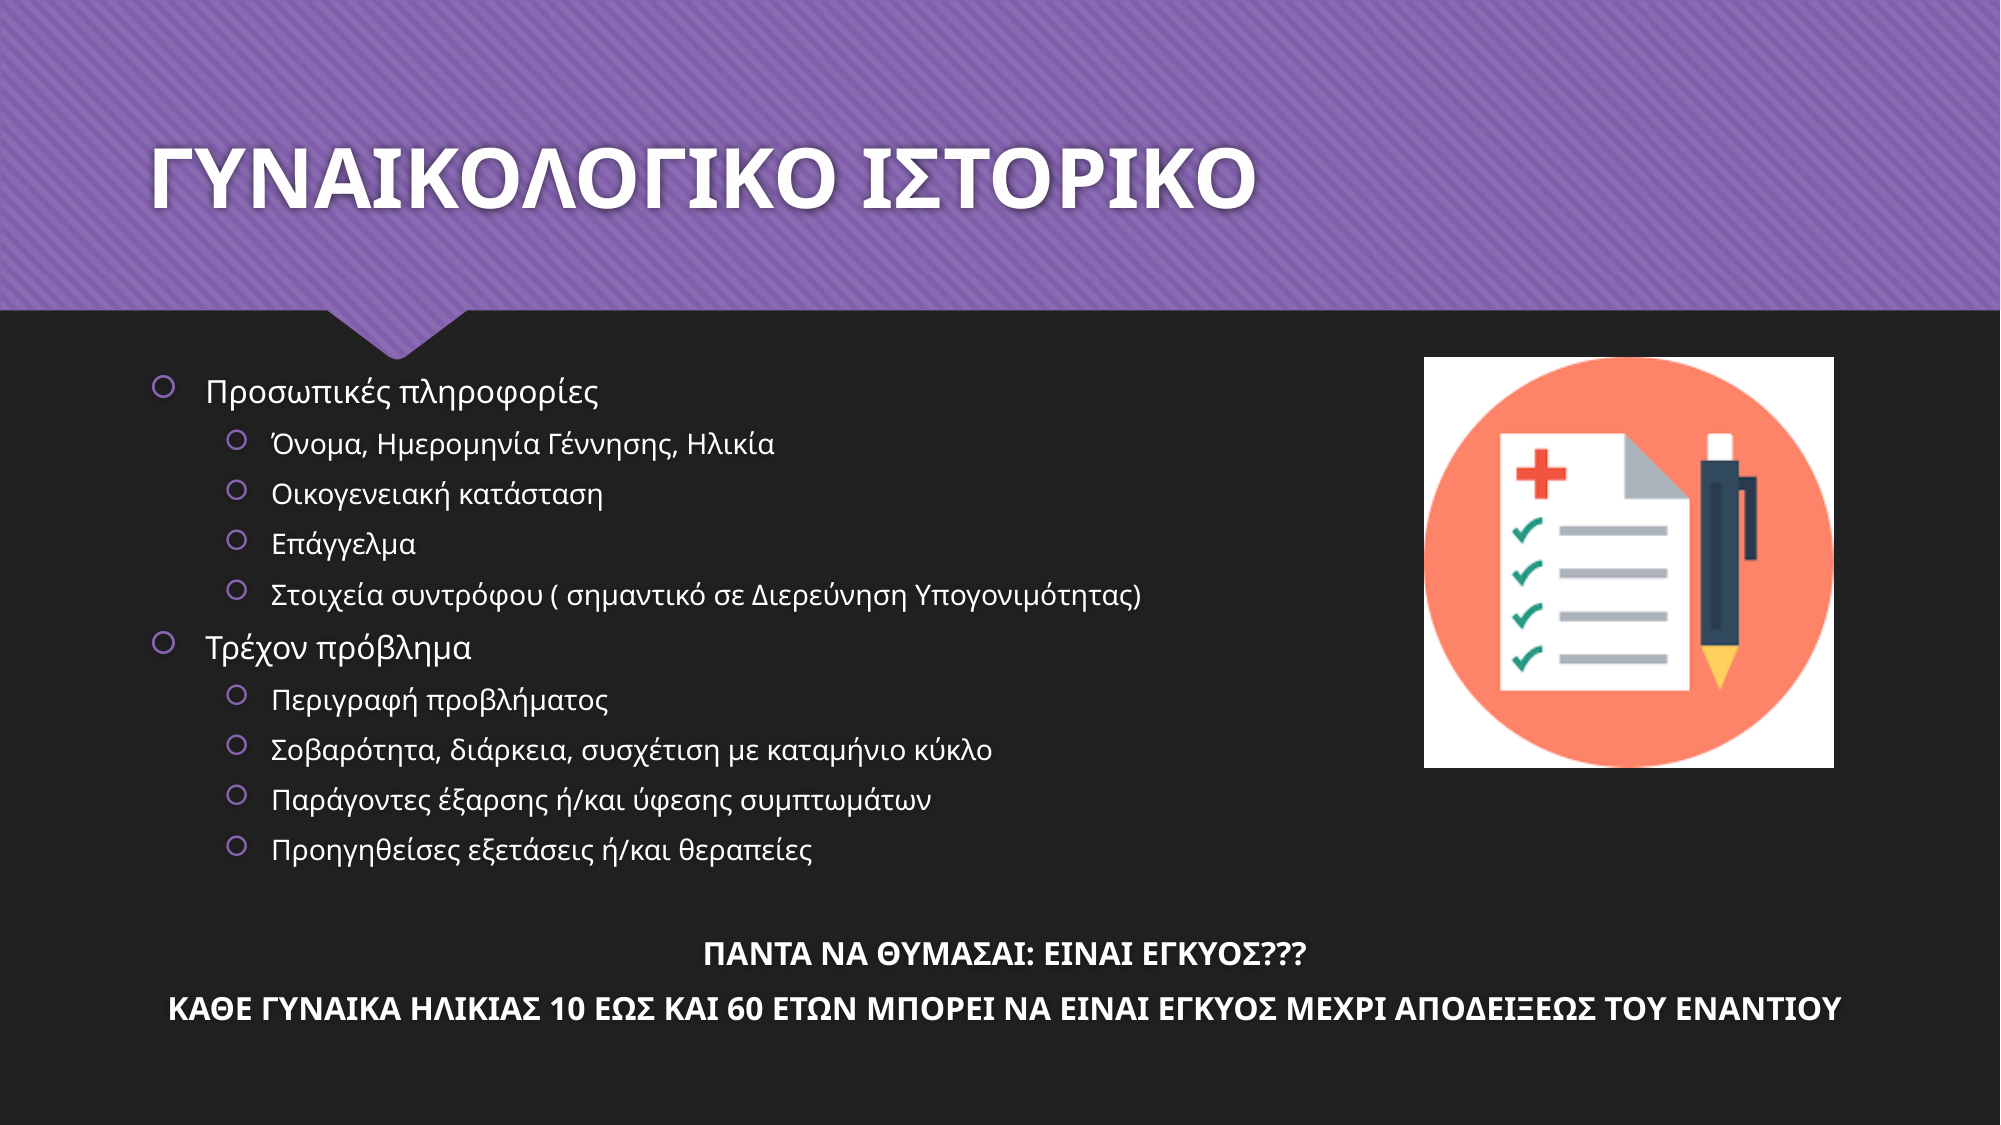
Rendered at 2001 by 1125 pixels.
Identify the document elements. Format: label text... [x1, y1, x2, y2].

list Προσωπικές πληροφορίες Όνομα, Ημερομηνία Γέννησης, Ηλικία Οικογενειακή κατάσταση Επάγγελμα Στοιχεία συντρόφου ( σημαντικό σε Διερεύνηση Υπογονιμότητας) Τρέχον πρόβλημα Περιγραφή προβλήματος Σοβαρότητα, διάρκεια, συσχέτιση με καταμήνιο κύκλο Παράγοντες έξαρσης ή/και ύφεσης συμπτωμάτων Προηγηθείσες εξετάσεις ή/και θεραπείες ΠΑΝΤΑ ΝΑ ΘΥΜΑΣΑΙ: ΕΙΝΑΙ ΕΓΚΥΟΣ??? ΚΑΘΕ ΓΥΝΑΙΚΑ ΗΛΙΚΙΑΣ 10 ΕΩΣ ΚΑΙ 60 ΕΤΩΝ ΜΠΟΡΕΙ ΝΑ ΕΙΝΑΙ ΕΓΚΥΟΣ ΜΕΧΡΙ ΑΠΟΔΕΙΞΕΩΣ ΤΟΥ ΕΝΑΝΤΙΟΥ [134, 364, 1866, 1042]
title ΓΥΝΑΙΚΟΛΟΓΙΚΟ ΙΣΤΟΡΙΚΟ [132, 73, 1868, 233]
picture [1424, 357, 1835, 768]
